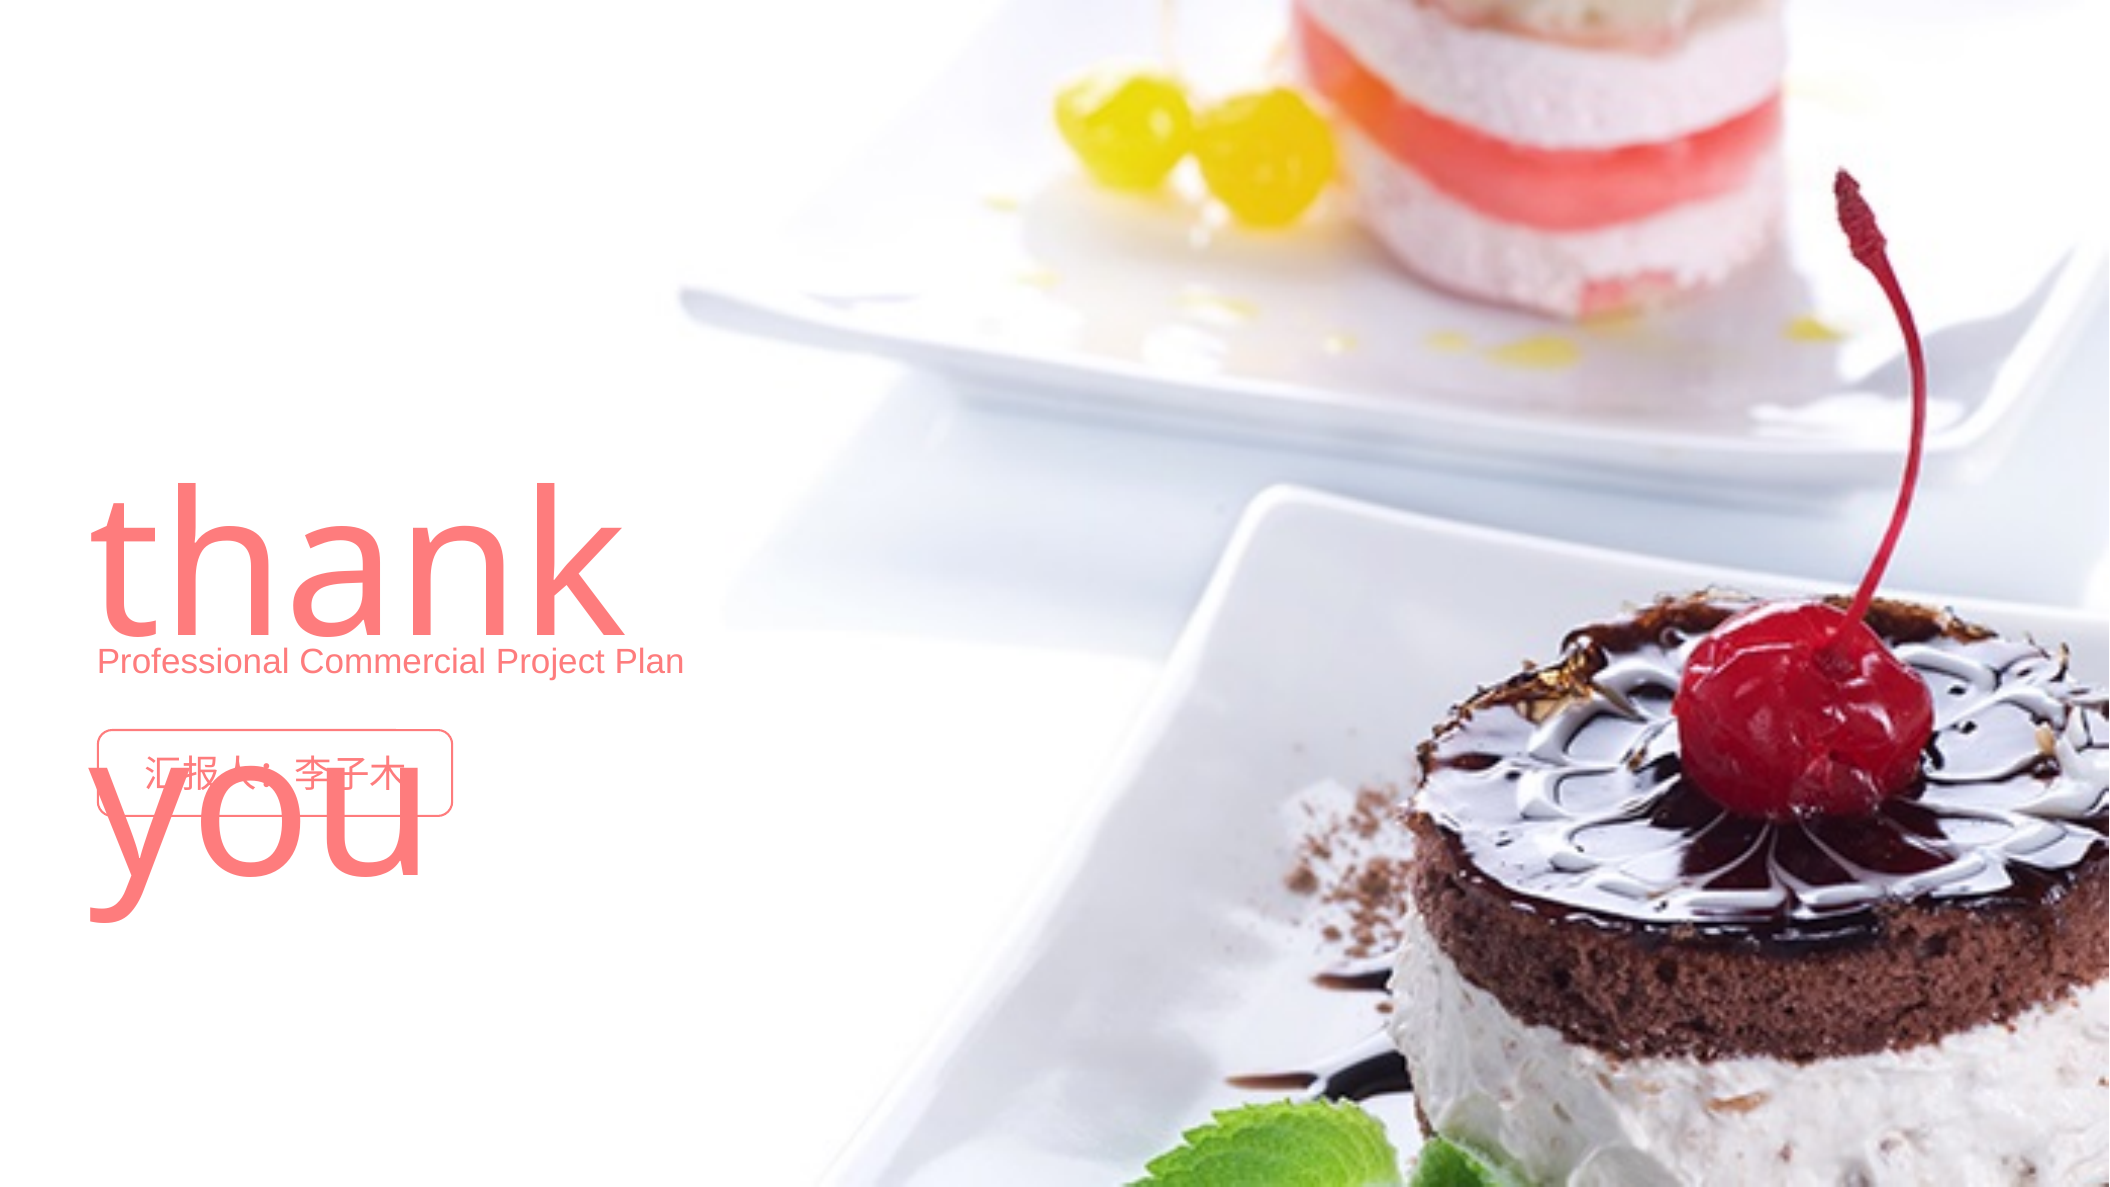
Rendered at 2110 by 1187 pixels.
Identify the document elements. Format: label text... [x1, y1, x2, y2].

text_box [0, 0, 2110, 1187]
text_box [97, 729, 453, 816]
text_box Professional Commercial Project Plan [82, 630, 1210, 688]
text_box thank you [74, 427, 937, 923]
